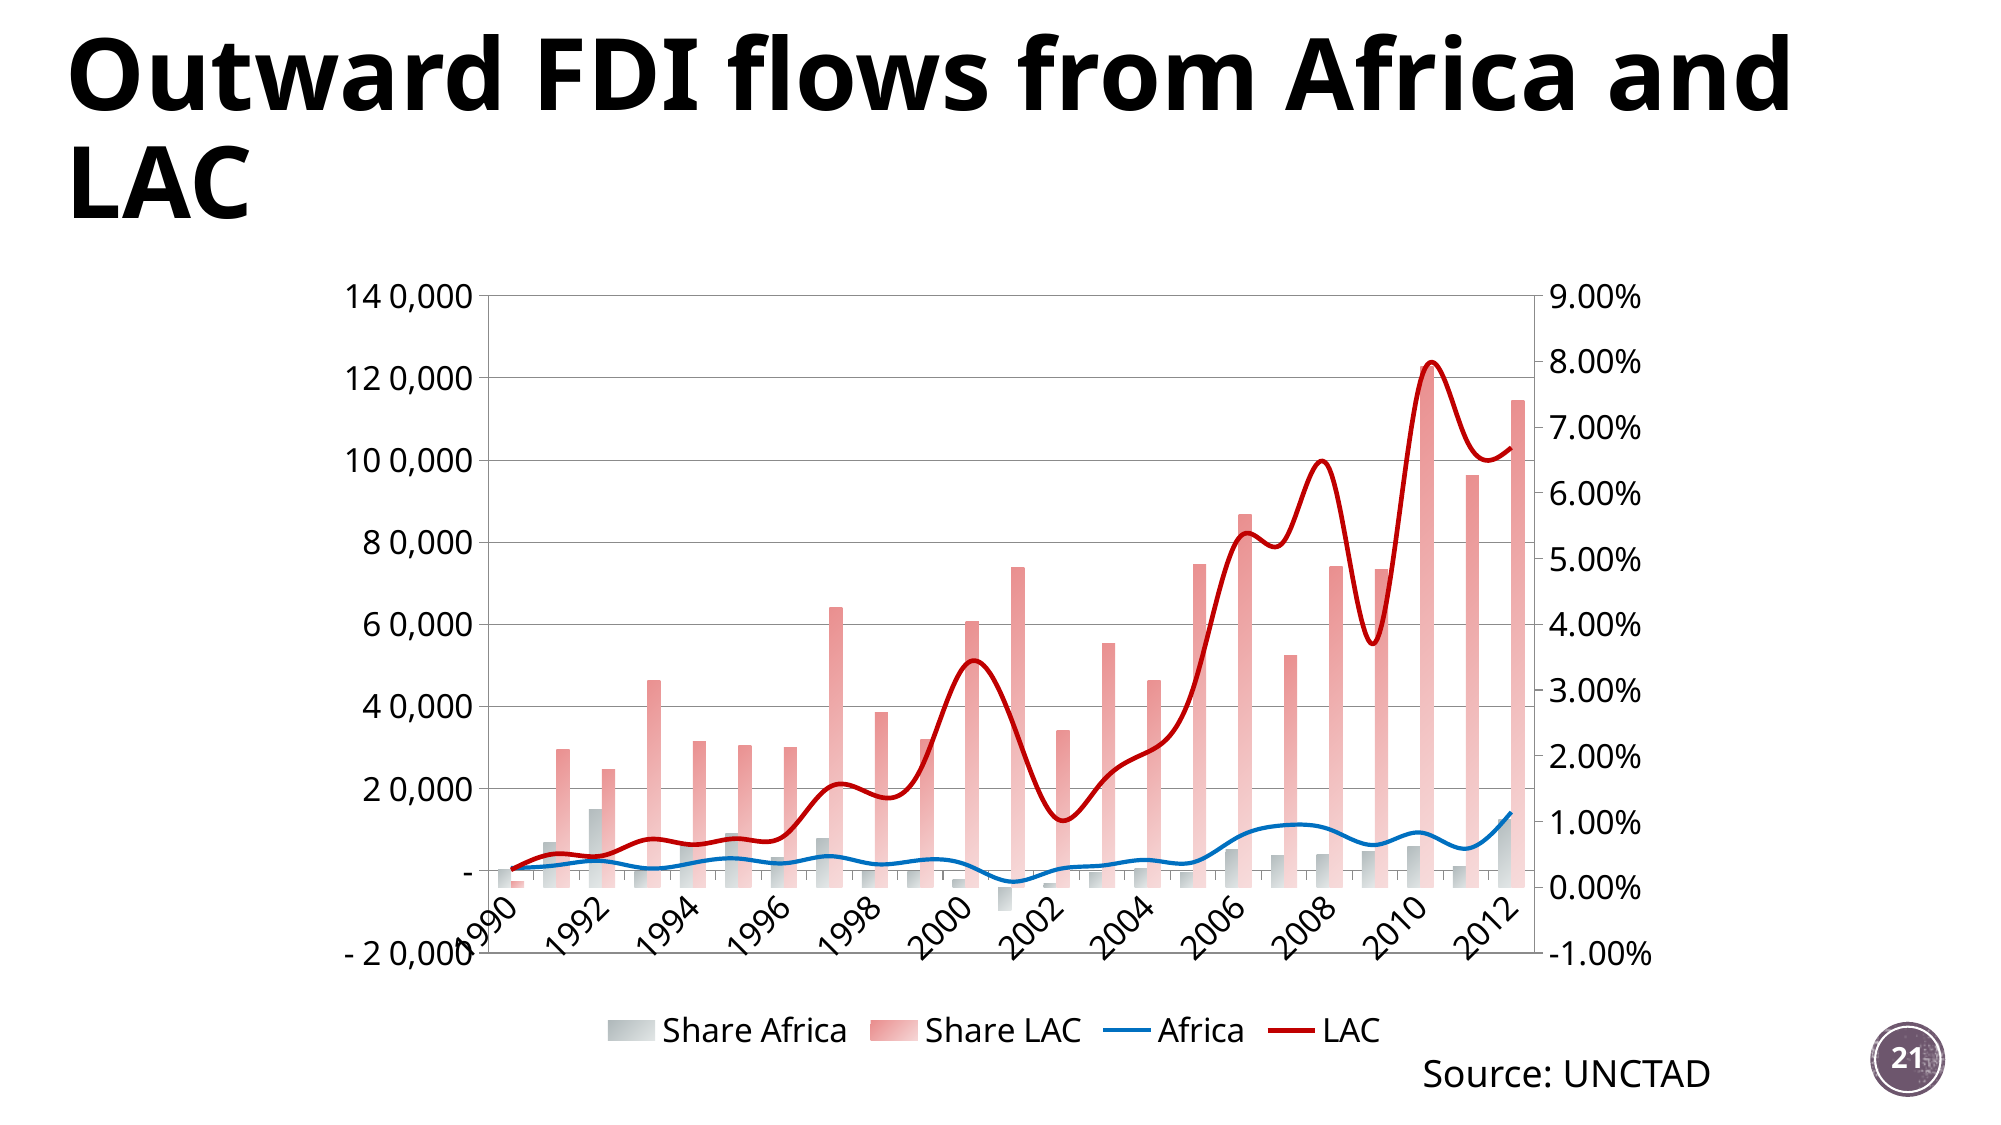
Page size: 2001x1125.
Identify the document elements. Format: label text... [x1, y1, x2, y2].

chart [311, 260, 1679, 1058]
title Outward FDI flows from Africa and LAC [50, 0, 1961, 264]
text_box Source: UNCTAD [1407, 1042, 1728, 1103]
slide_number 21 [1855, 1028, 1961, 1089]
